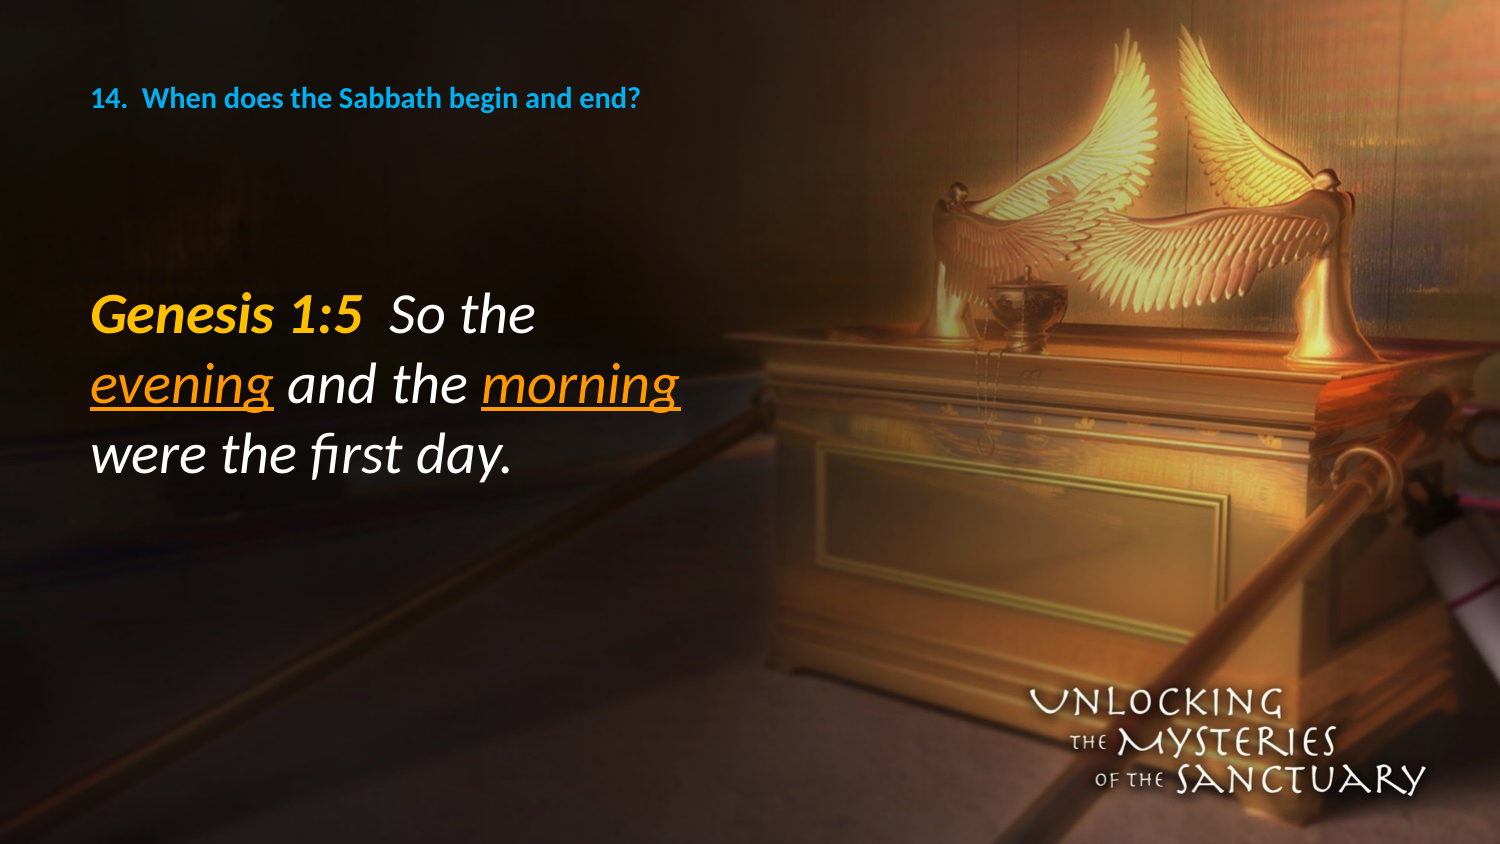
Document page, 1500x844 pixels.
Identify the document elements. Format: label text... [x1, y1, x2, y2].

list Genesis 1:5 So the evening and the morning were the first day. [75, 267, 738, 754]
picture [0, 0, 1500, 844]
title 14. When does the Sabbath begin and end? [75, 33, 1425, 175]
